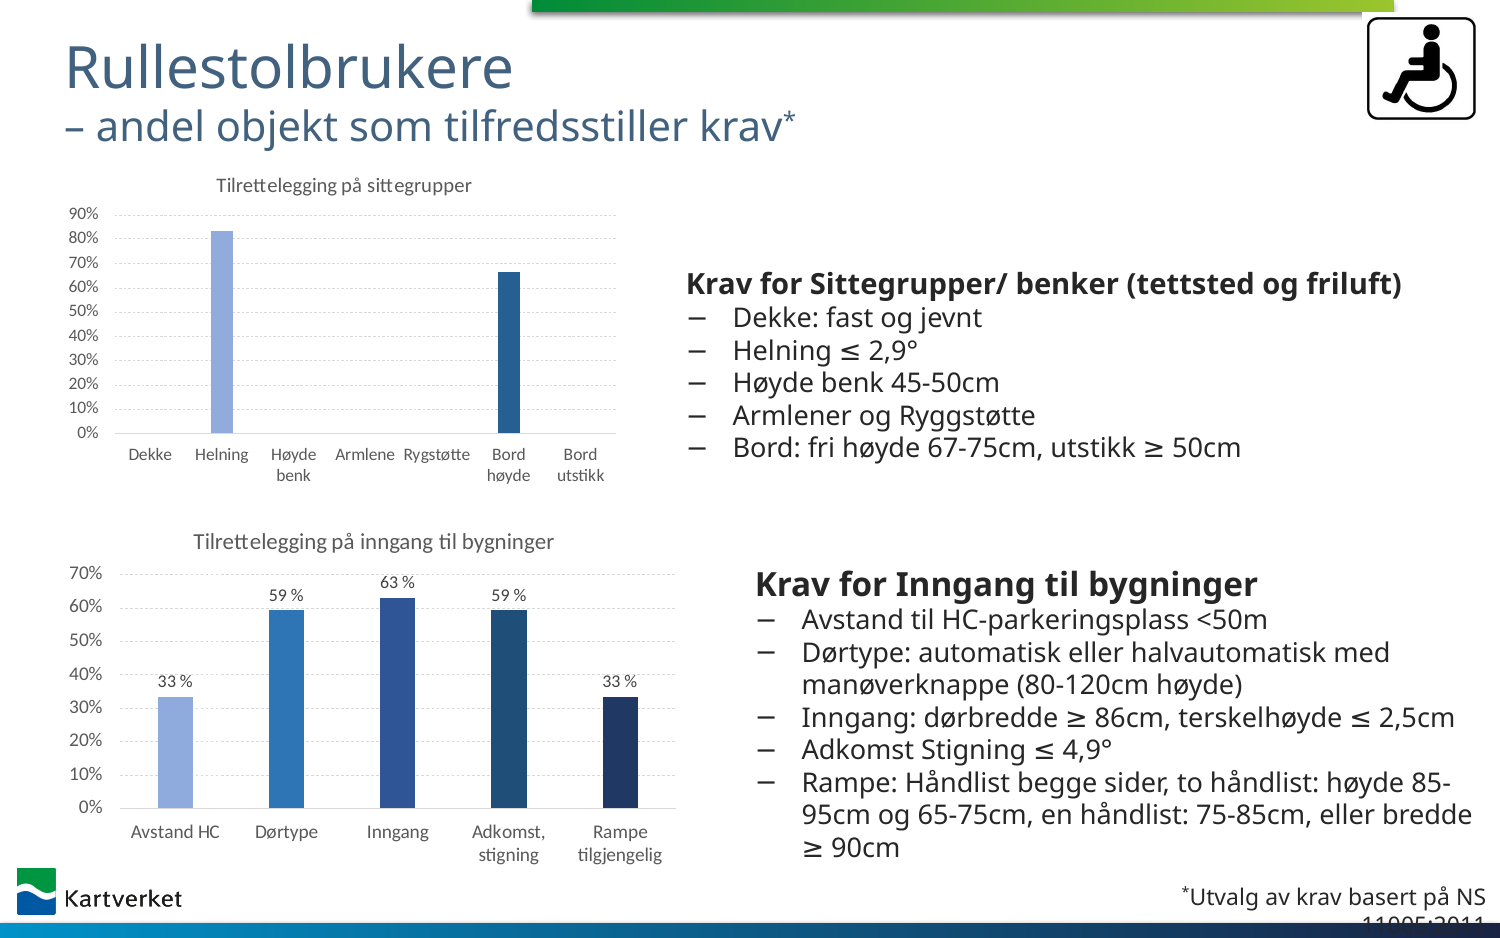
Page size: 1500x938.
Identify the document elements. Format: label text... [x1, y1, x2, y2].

picture [1362, 12, 1481, 126]
text_box Krav for Sittegrupper/ benker (tettsted og friluft) Dekke: fast og jevnt Helning ≤ 2,9° Høyde benk 45-50cm Armlener og Ryggstøtte Bord: fri høyde 67-75cm, utstikk ≥ 50cm [670, 258, 1418, 471]
picture [62, 166, 626, 492]
text_box Rullestolbrukere – andel objekt som tilfredsstiller krav* [49, 25, 1431, 158]
text_box *Utvalg av krav basert på NS 11005:2011 [1068, 873, 1500, 938]
picture [62, 520, 687, 874]
text_box Krav for Inngang til bygninger Avstand til HC-parkeringsplass <50m Dørtype: automatisk eller halvautomatisk med manøverknappe (80-120cm høyde) Inngang: dørbredde ≥ 86cm, terskelhøyde ≤ 2,5cm Adkomst Stigning ≤ 4,9° Rampe: Håndlist begge sider, to håndlist: høyde 85-95cm og 65-75cm, en håndlist: 75-85cm, eller bredde ≥ 90cm [740, 555, 1491, 870]
